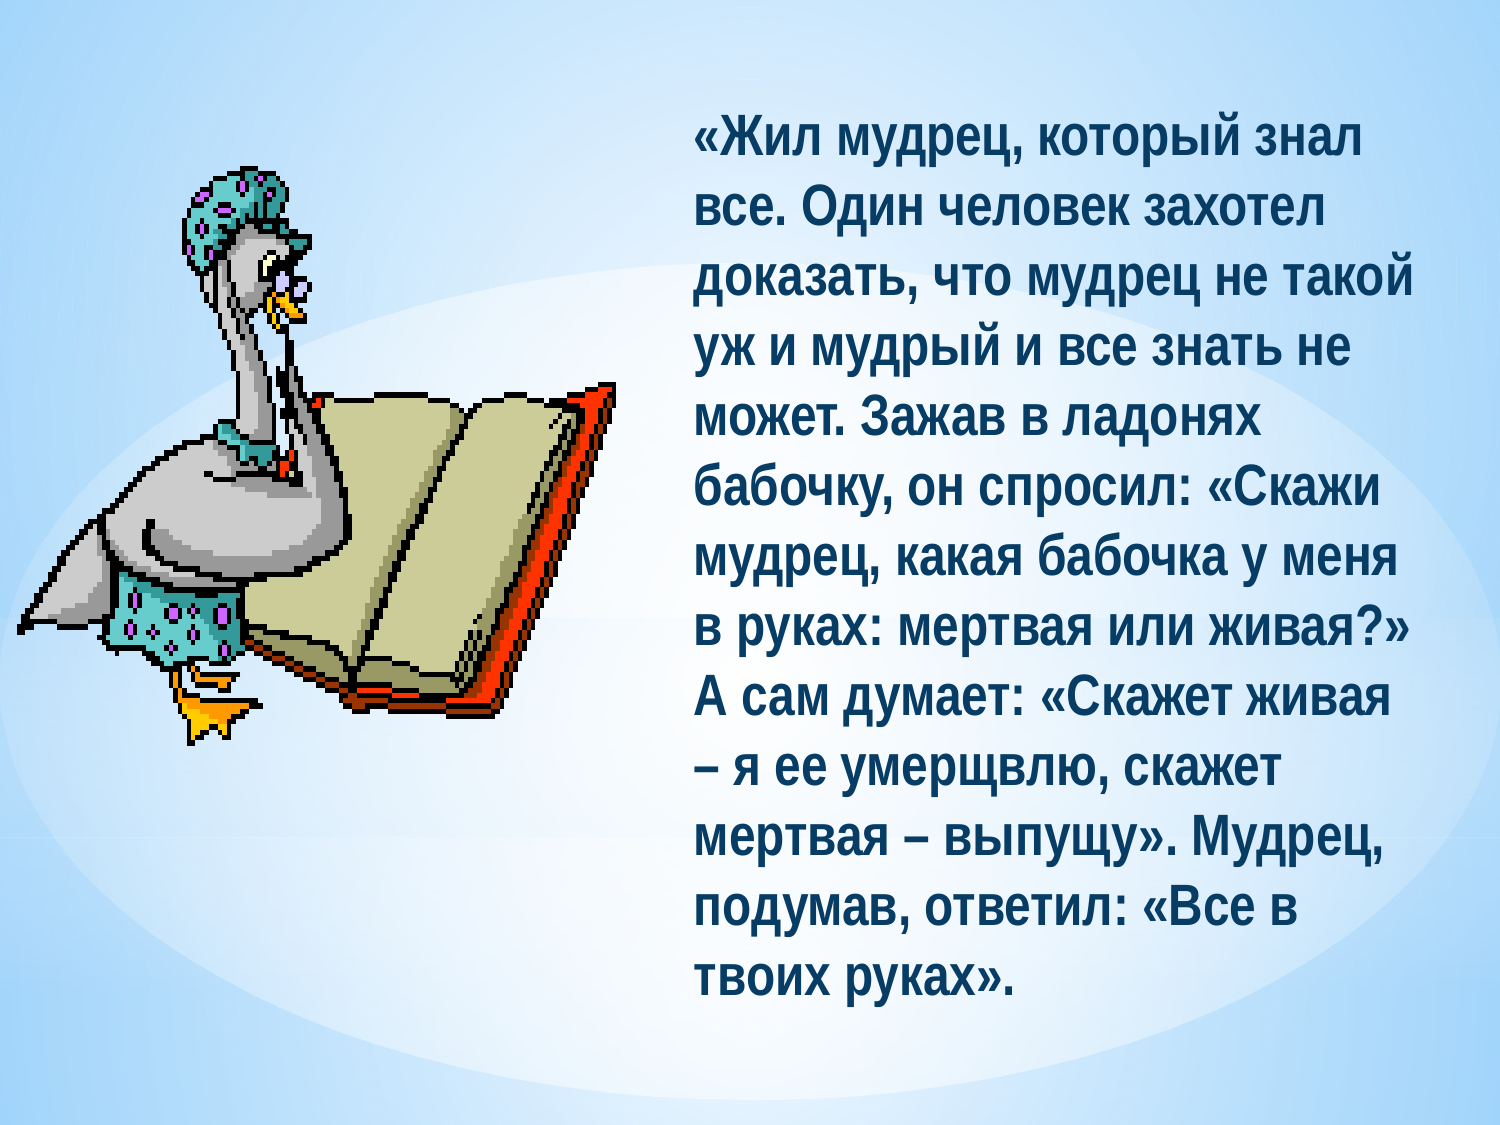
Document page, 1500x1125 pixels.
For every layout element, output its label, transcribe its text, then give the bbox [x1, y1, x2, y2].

picture [17, 166, 621, 746]
text_box «Жил мудрец, который знал все. Один человек захотел доказать, что мудрец не такой уж и мудрый и все знать не может. Зажав в ладонях бабочку, он спросил: «Скажи мудрец, какая бабочка у меня в руках: мертвая или живая?» А сам думает: «Скажет живая – я ее умерщвлю, скажет мертвая – выпущу». Мудрец, подумав, ответил: «Все в твоих руках». [679, 90, 1436, 1015]
list [187, 120, 679, 690]
